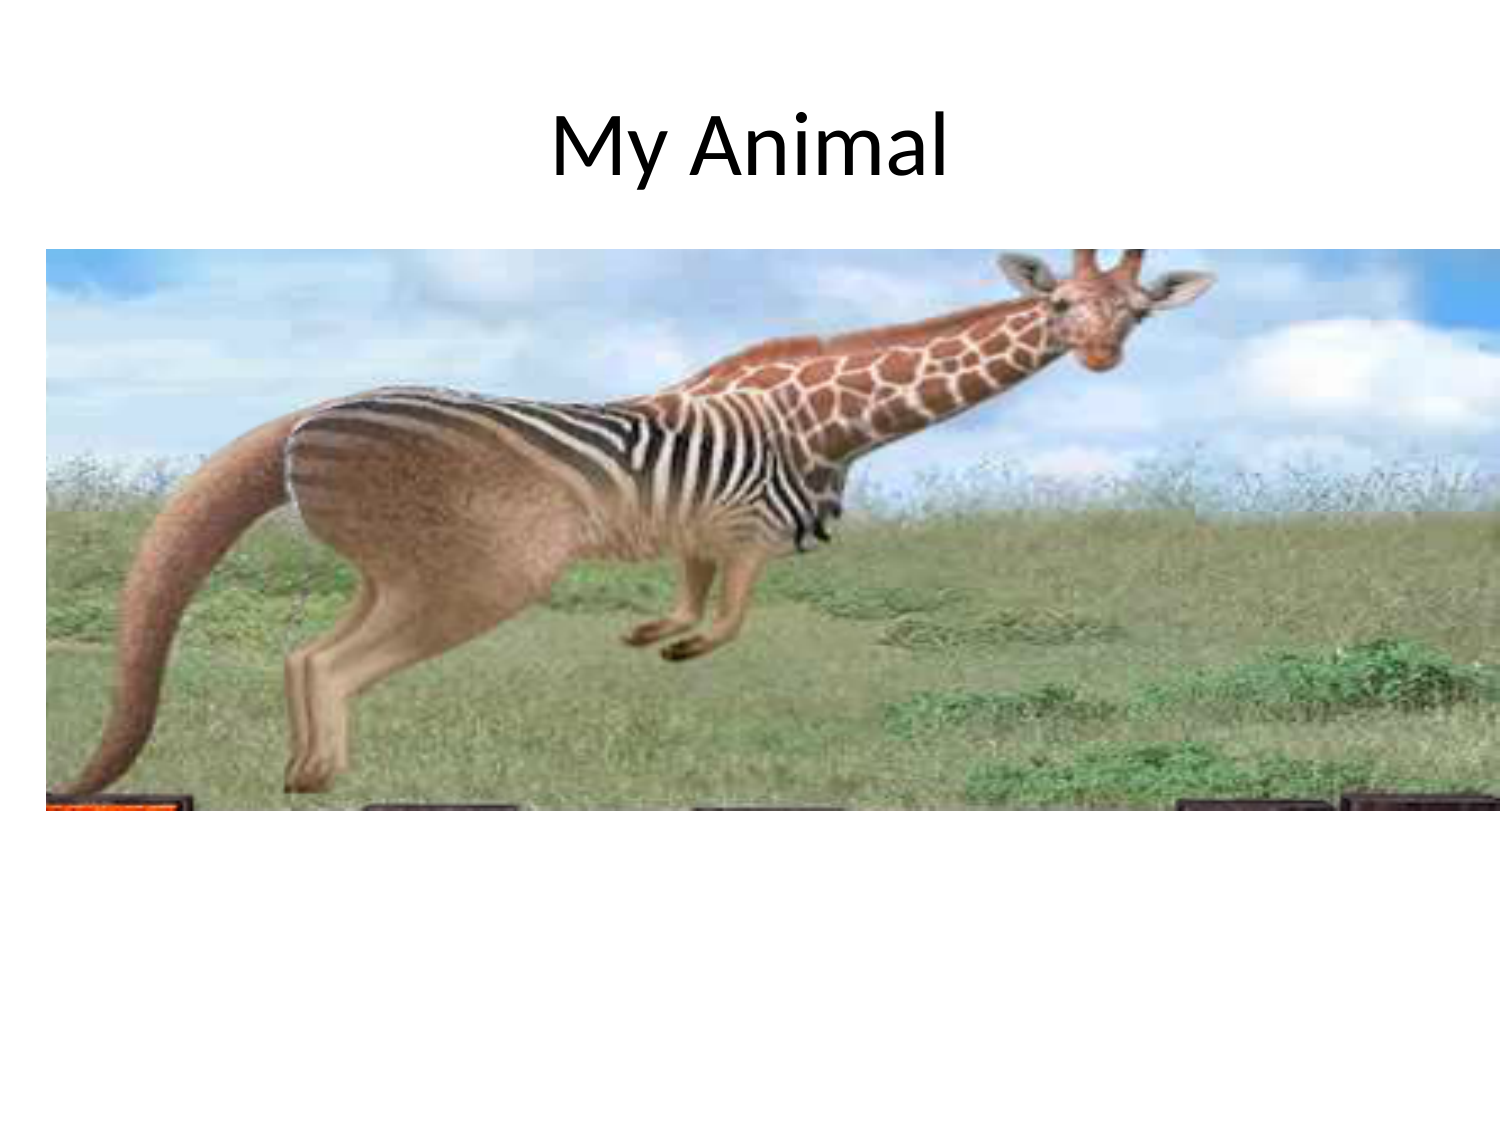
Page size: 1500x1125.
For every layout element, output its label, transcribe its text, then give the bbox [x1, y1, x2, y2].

title My Animal [75, 45, 1425, 233]
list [45, 249, 1500, 812]
